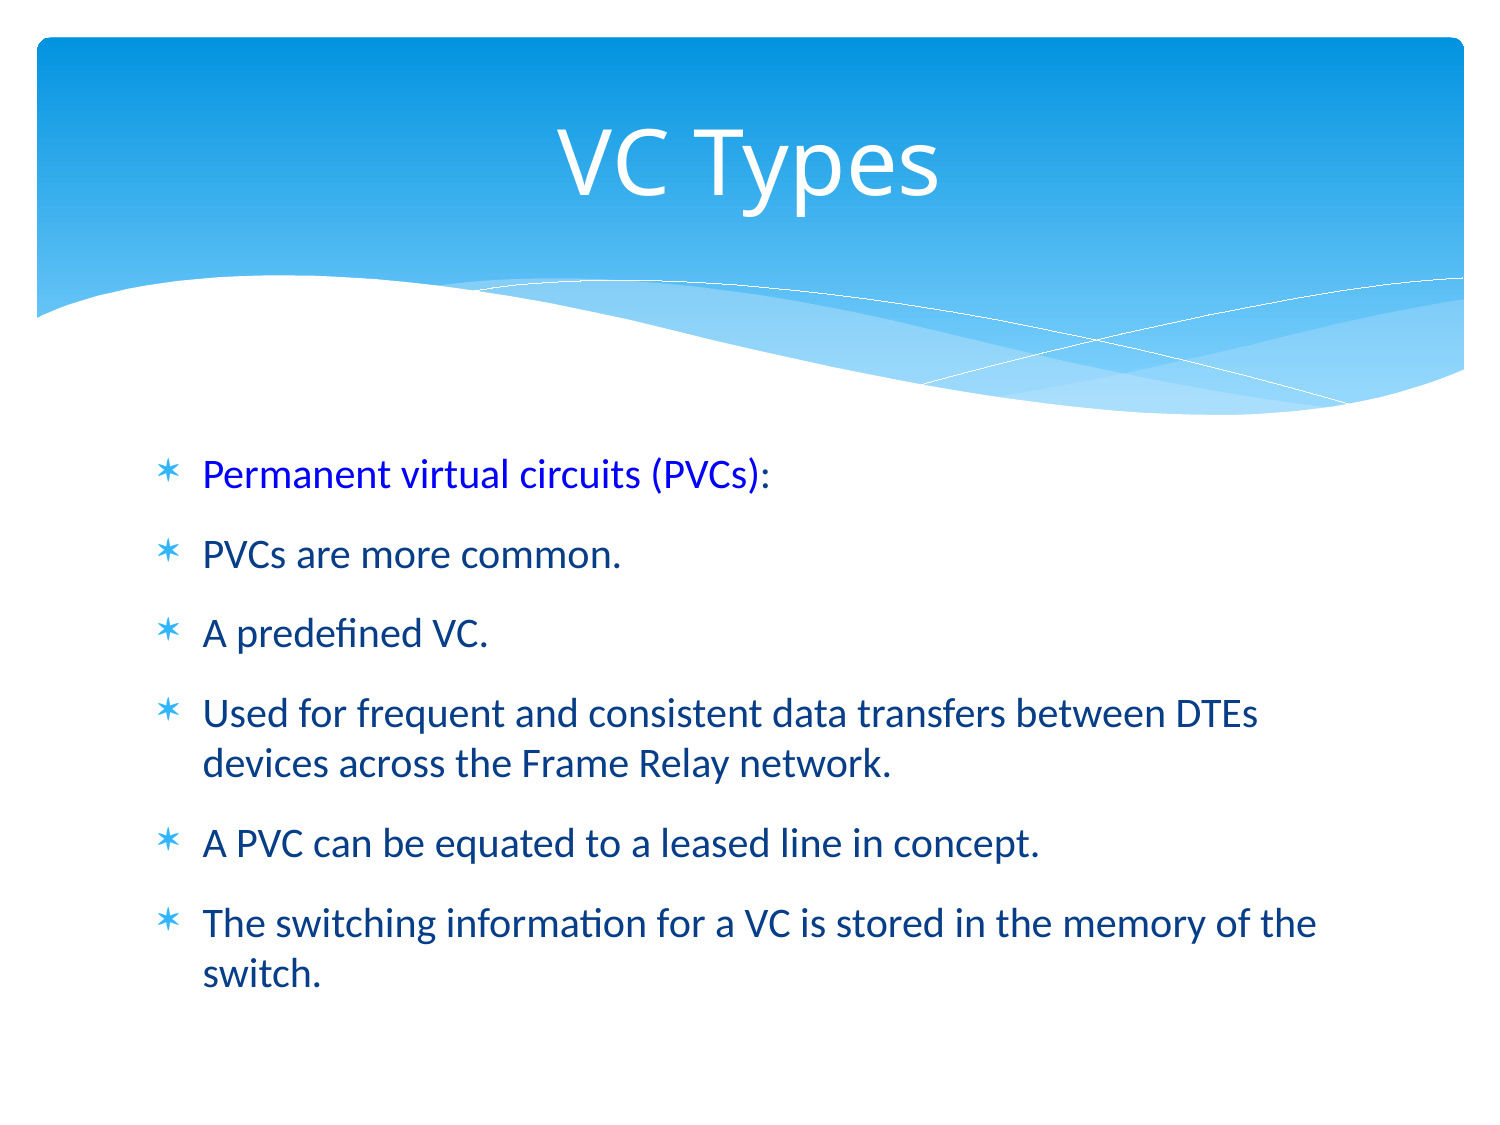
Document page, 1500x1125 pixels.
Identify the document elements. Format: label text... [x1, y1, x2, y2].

title VC Types [75, 55, 1425, 261]
list Permanent virtual circuits (PVCs): PVCs are more common. A predefined VC. Used for frequent and consistent data transfers between DTEs devices across the Frame Relay network. A PVC can be equated to a leased line in concept. The switching information for a VC is stored in the memory of the switch. [143, 438, 1359, 1005]
